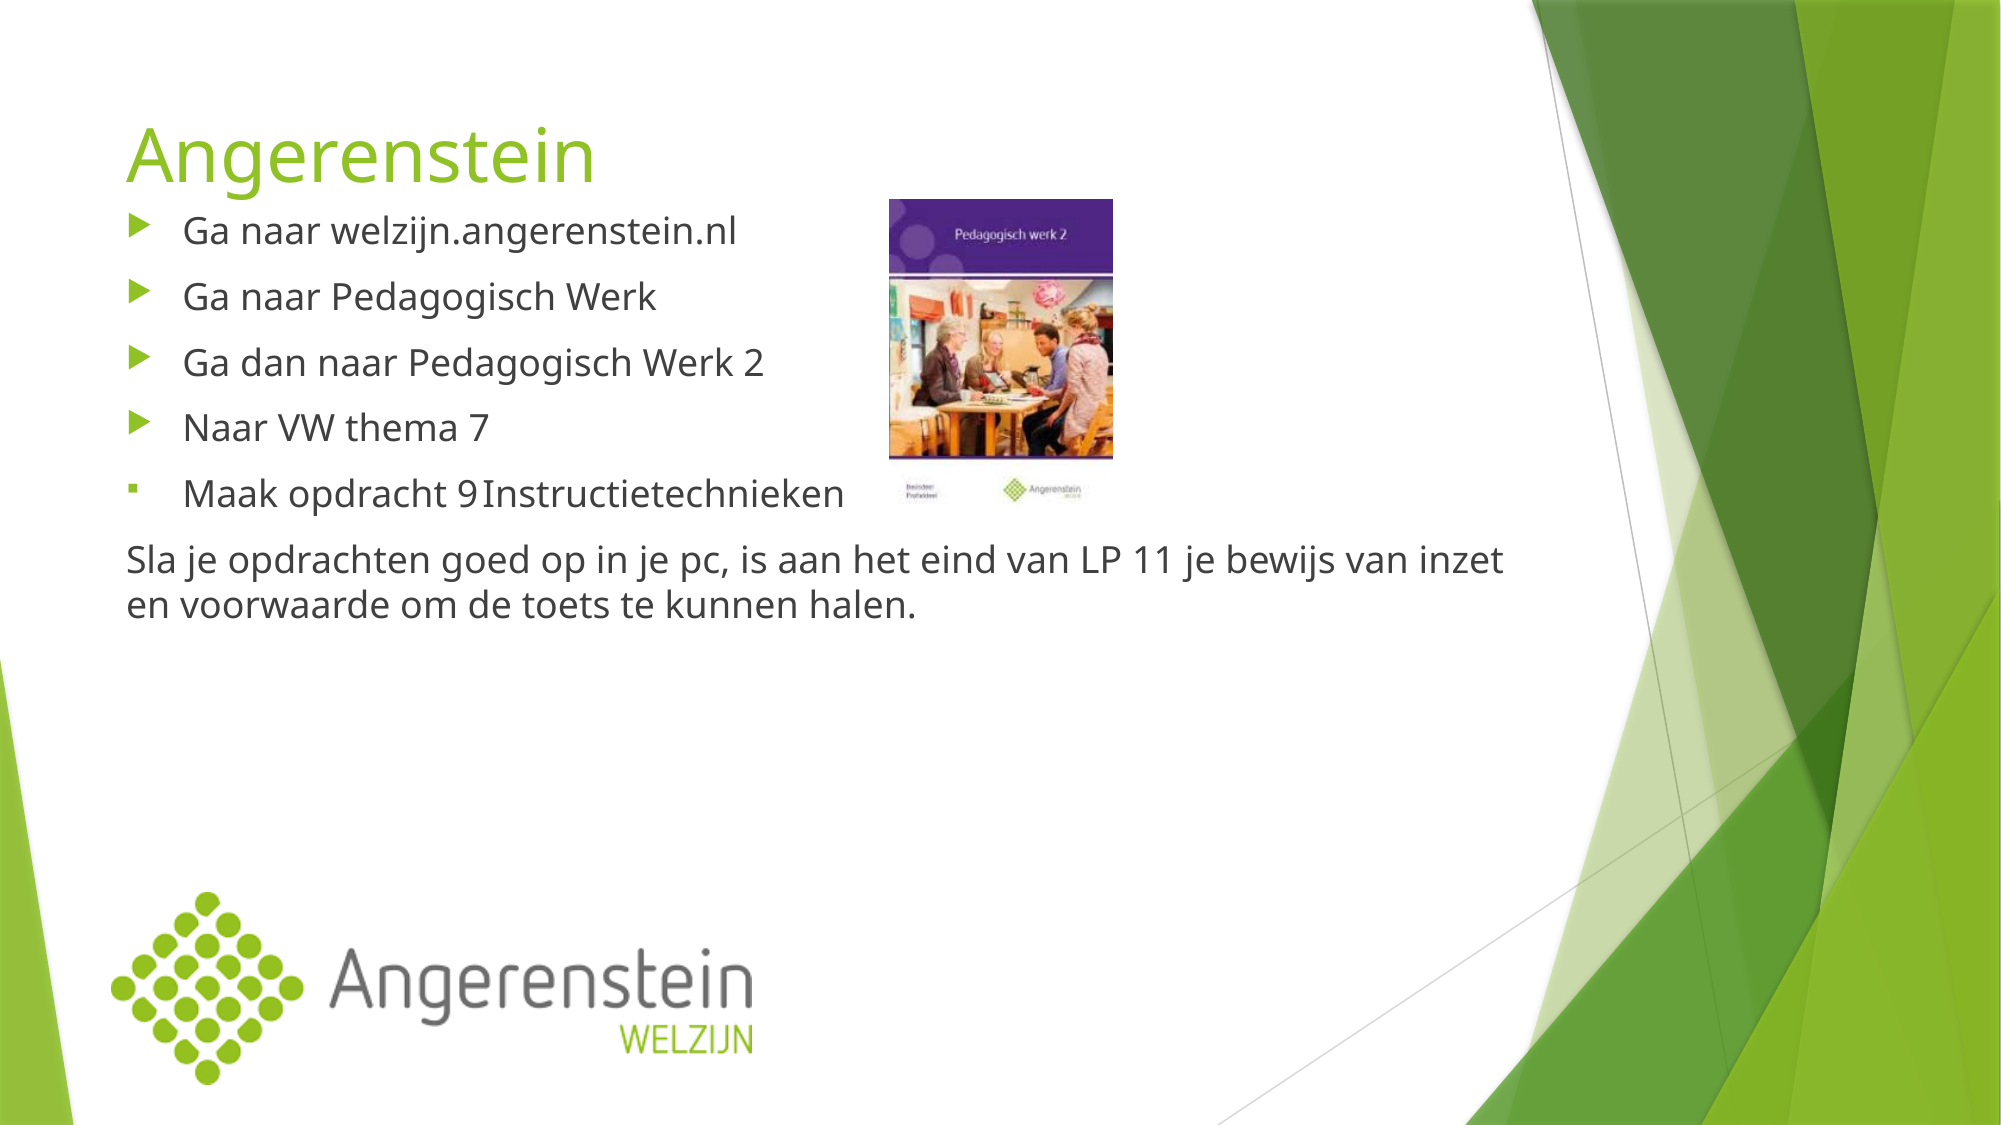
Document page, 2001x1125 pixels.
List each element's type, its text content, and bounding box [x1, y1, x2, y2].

picture [888, 198, 1113, 519]
picture [110, 892, 753, 1086]
title Angerenstein [111, 99, 1522, 199]
list Ga naar welzijn.angerenstein.nl Ga naar Pedagogisch Werk Ga dan naar Pedagogisch Werk 2 Naar VW thema 7 Maak opdracht 9 Instructietechnieken Sla je opdrachten goed op in je pc, is aan het eind van LP 11 je bewijs van inzet en voorwaarde om de toets te kunnen halen. [111, 199, 1522, 836]
